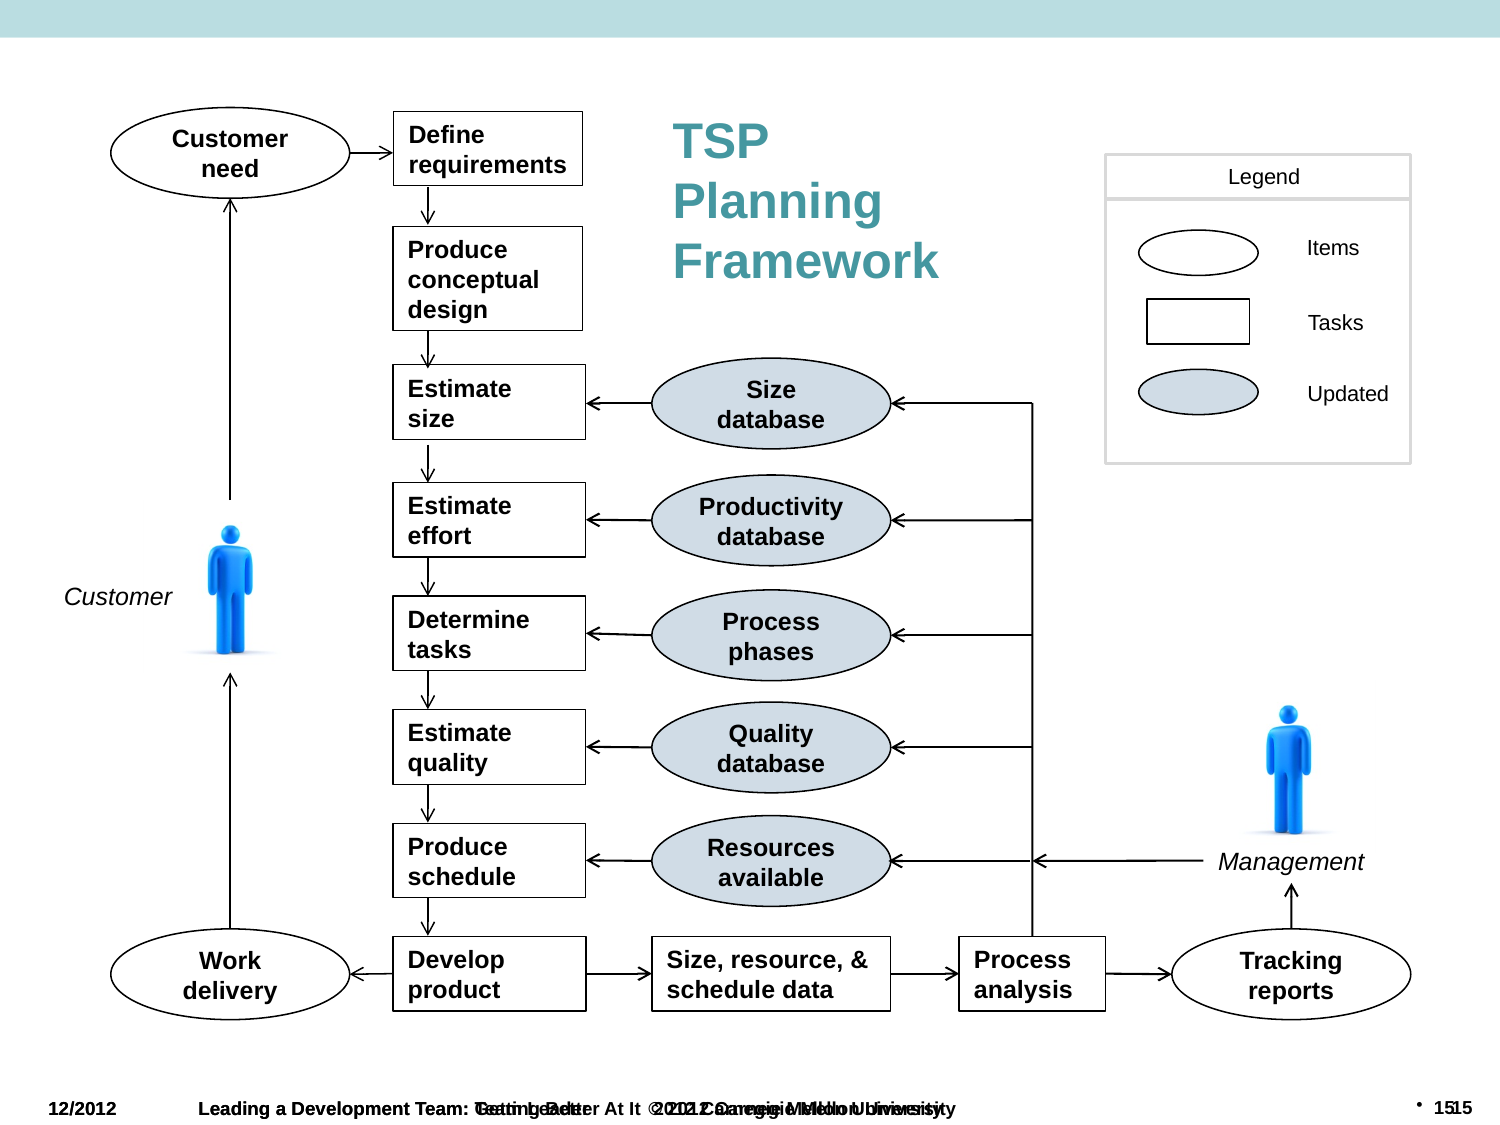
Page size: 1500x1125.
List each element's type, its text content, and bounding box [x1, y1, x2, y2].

text_box Process phases [652, 589, 891, 681]
text_box Resources available [651, 815, 891, 907]
text_box Produce conceptual design [393, 226, 583, 331]
text_box Updated [1292, 371, 1405, 413]
text_box Tracking reports [1171, 928, 1411, 1020]
text_box Estimate size [393, 364, 586, 440]
text_box Define requirements [393, 111, 583, 186]
text_box Estimate quality [393, 709, 586, 785]
text_box Management [1203, 857, 1380, 883]
picture [143, 499, 317, 673]
text_box Size, resource, & schedule data [651, 936, 891, 1011]
text_box TSP Planning Framework [657, 101, 955, 296]
text_box Estimate effort [393, 482, 586, 558]
text_box Produce schedule [393, 823, 586, 898]
picture [1202, 680, 1377, 854]
text_box Customer need [110, 107, 350, 199]
text_box [1105, 154, 1411, 199]
text_box Develop product [393, 936, 586, 1011]
text_box Determine tasks [393, 595, 586, 671]
text_box Work delivery [110, 928, 350, 1020]
text_box Customer [49, 573, 138, 618]
text_box Process analysis [959, 936, 1106, 1011]
text_box [1138, 369, 1259, 415]
text_box Quality database [651, 702, 891, 793]
text_box Productivity database [651, 474, 891, 566]
text_box [1105, 199, 1411, 464]
text_box Size database [651, 358, 891, 449]
